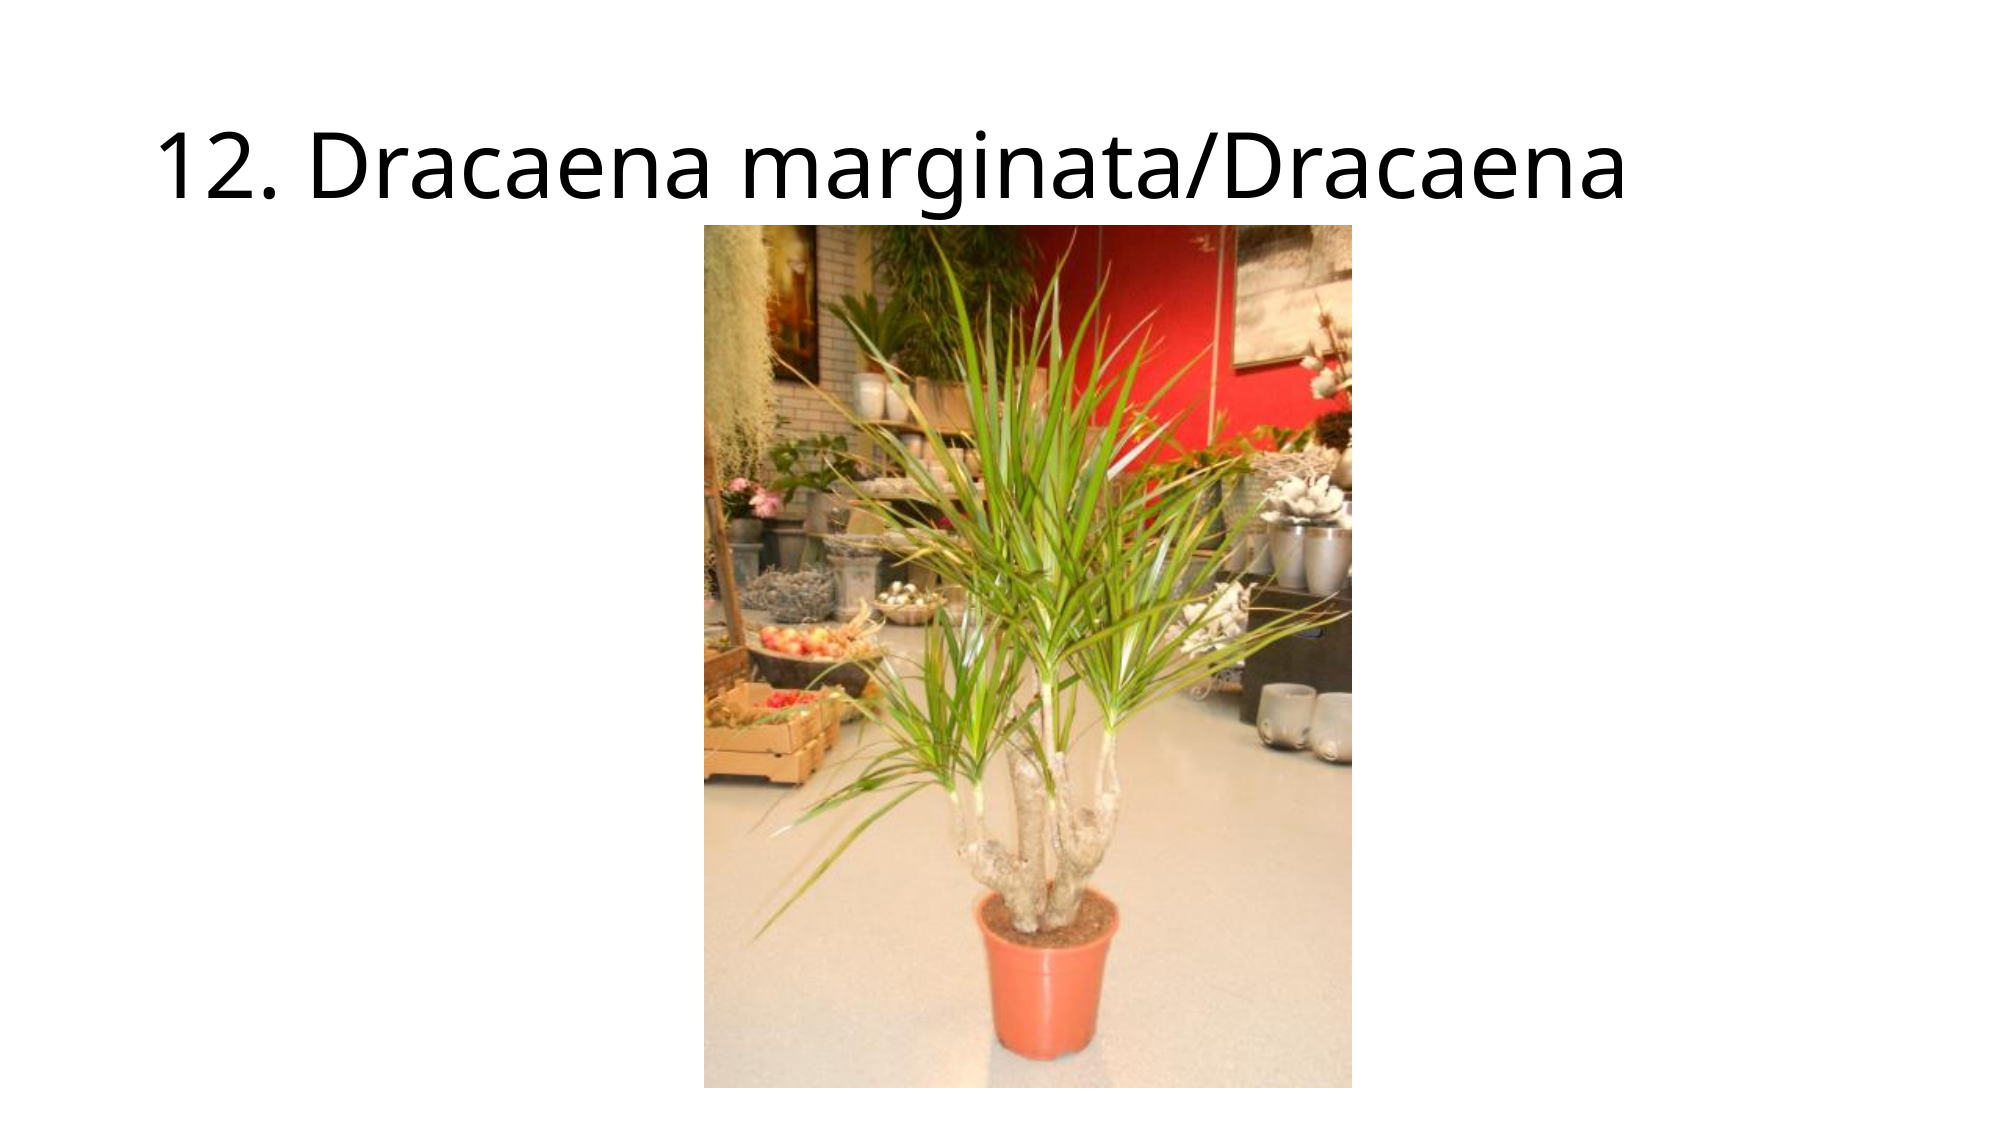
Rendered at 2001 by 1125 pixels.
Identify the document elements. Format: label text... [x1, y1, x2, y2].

picture [704, 225, 1352, 1088]
title 12. Dracaena marginata/Dracaena [137, 59, 1863, 278]
